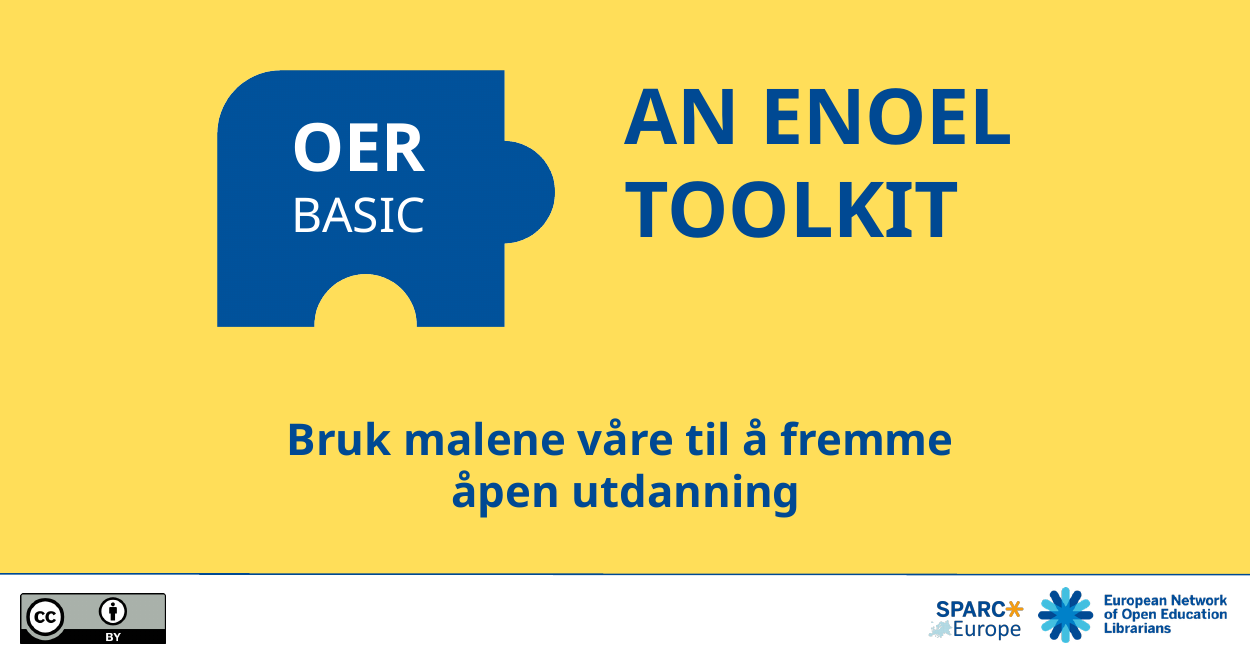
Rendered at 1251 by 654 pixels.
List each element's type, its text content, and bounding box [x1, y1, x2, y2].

picture [928, 586, 1027, 642]
picture [217, 70, 556, 327]
text_box Bruk malene våre til å fremme åpen utdanning [52, 399, 1200, 529]
picture [20, 592, 166, 645]
picture [1038, 587, 1228, 643]
text_box AN ENOEL TOOLKIT [612, 55, 1155, 266]
text_box [0, 582, 1250, 654]
text_box OER BASIC [560, 90, 793, 258]
